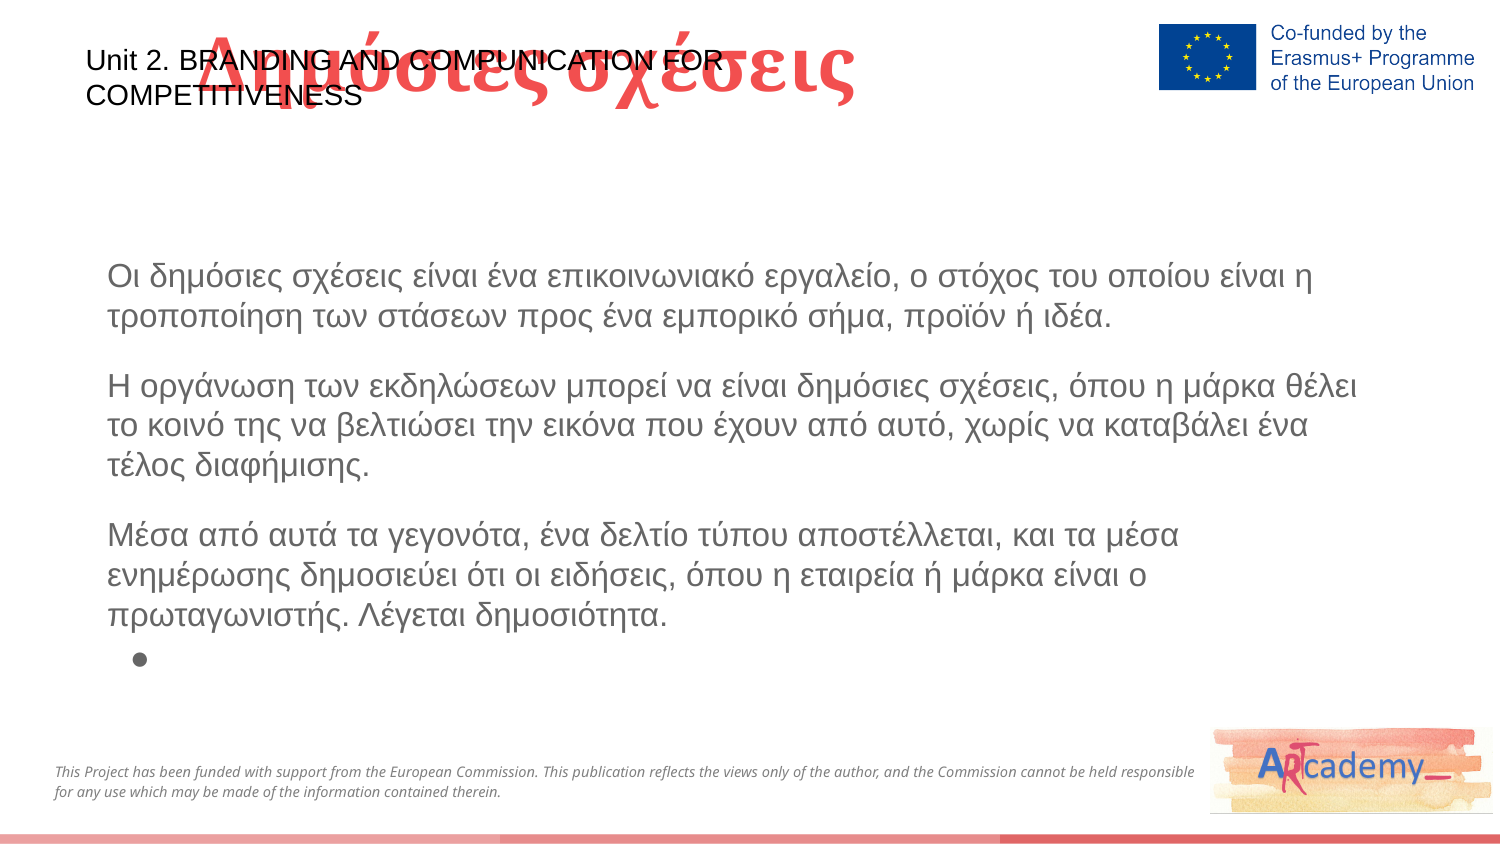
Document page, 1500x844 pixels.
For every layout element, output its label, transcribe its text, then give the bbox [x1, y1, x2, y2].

title Δημόσιες σχέσεις [180, 4, 1352, 212]
list Οι δημόσιες σχέσεις είναι ένα επικοινωνιακό εργαλείο, ο στόχος του οποίου είναι η τροποποίηση των στάσεων προς ένα εμπορικό σήμα, προϊόν ή ιδέα. Η οργάνωση των εκδηλώσεων μπορεί να είναι δημόσιες σχέσεις, όπου η μάρκα θέλει το κοινό της να βελτιώσει την εικόνα που έχουν από αυτό, χωρίς να καταβάλει ένα τέλος διαφήμισης. Μέσα από αυτά τα γεγονότα, ένα δελτίο τύπου αποστέλλεται, και τα μέσα ενημέρωσης δημοσιεύει ότι οι ειδήσεις, όπου η εταιρεία ή μάρκα είναι ο πρωταγωνιστής. Λέγεται δημοσιότητα. [92, 239, 1380, 682]
text_box This Project has been funded with support from the European Commission. This publication reflects the views only of the author, and the Commission cannot be held responsible for any use which may be made of the information contained therein. [39, 754, 1205, 799]
picture [1210, 709, 1493, 844]
text_box Unit 2. BRANDING AND COMPUNICATION FOR COMPETITIVENESS [70, 33, 750, 119]
picture [1158, 24, 1474, 94]
